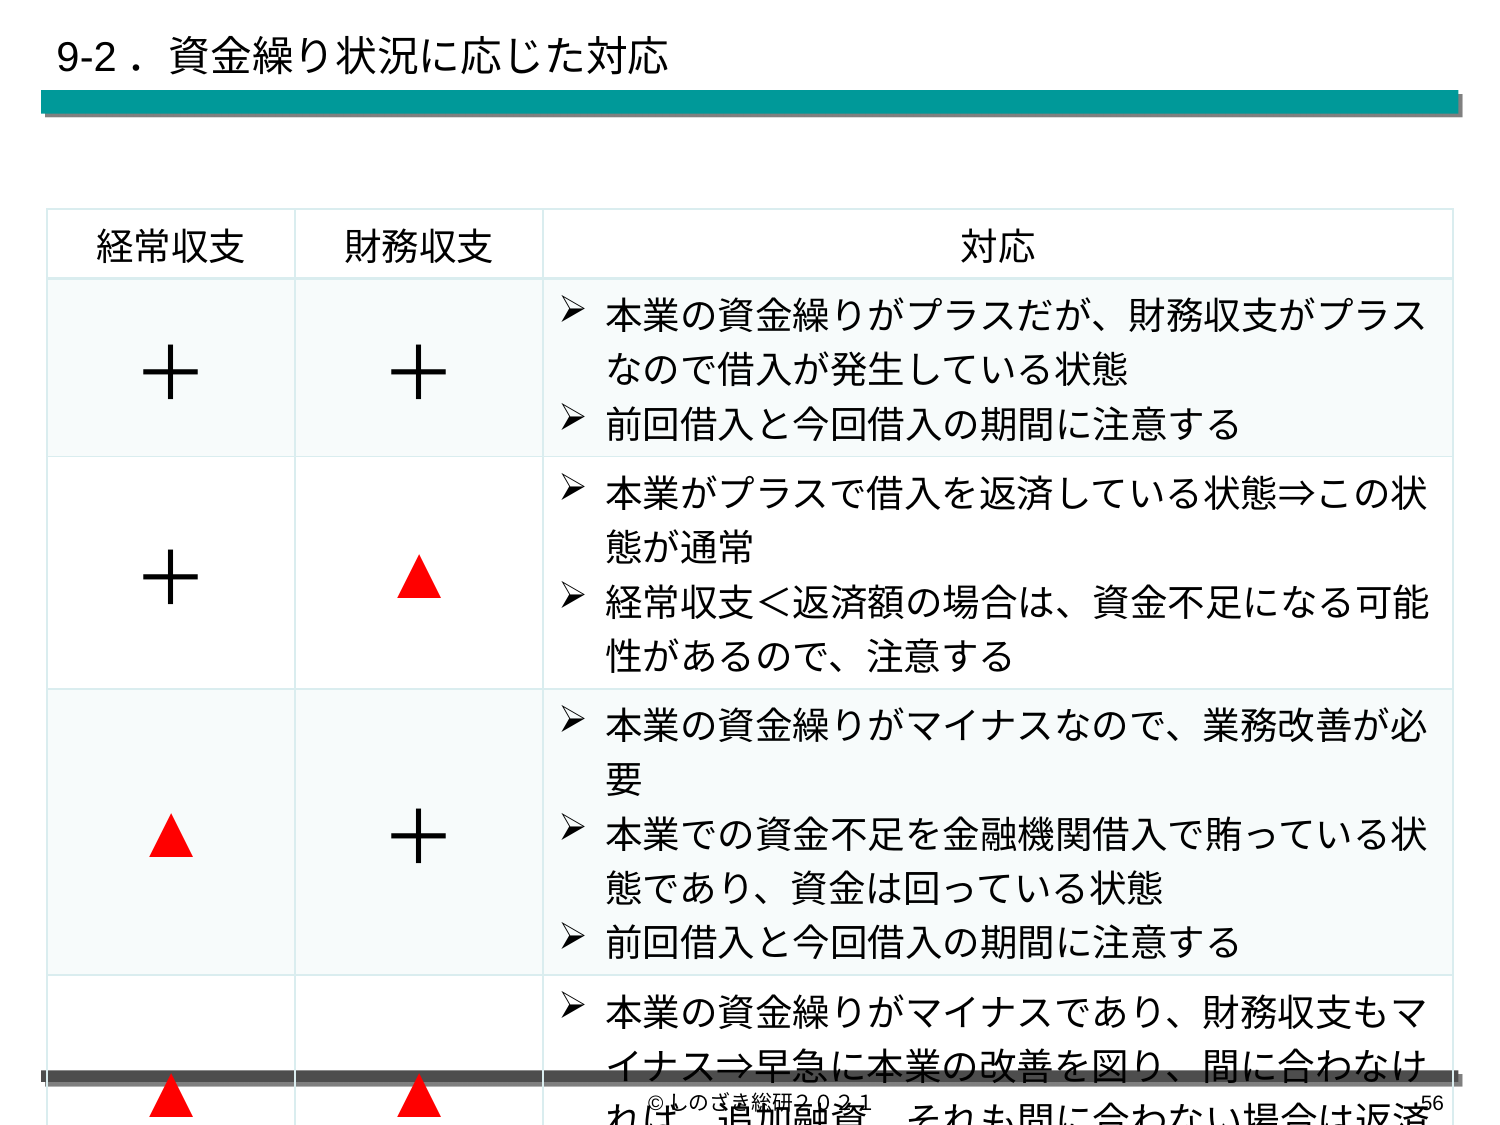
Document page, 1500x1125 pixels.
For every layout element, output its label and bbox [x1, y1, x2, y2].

table_header [296, 210, 542, 277]
title [41, 19, 1459, 91]
table_cell [296, 690, 542, 974]
table_cell [296, 976, 542, 1125]
table_cell [544, 457, 1452, 688]
table_cell [544, 976, 1452, 1125]
table_cell [296, 280, 542, 456]
table_cell [544, 690, 1452, 974]
table_cell [48, 690, 294, 974]
table_cell [48, 976, 294, 1125]
table_header [544, 210, 1452, 277]
slide_number [1454, 1082, 1459, 1125]
table_cell [48, 280, 294, 456]
table_header [48, 210, 294, 277]
table_cell [544, 280, 1452, 456]
table_cell [48, 457, 294, 688]
table_cell [296, 457, 542, 688]
